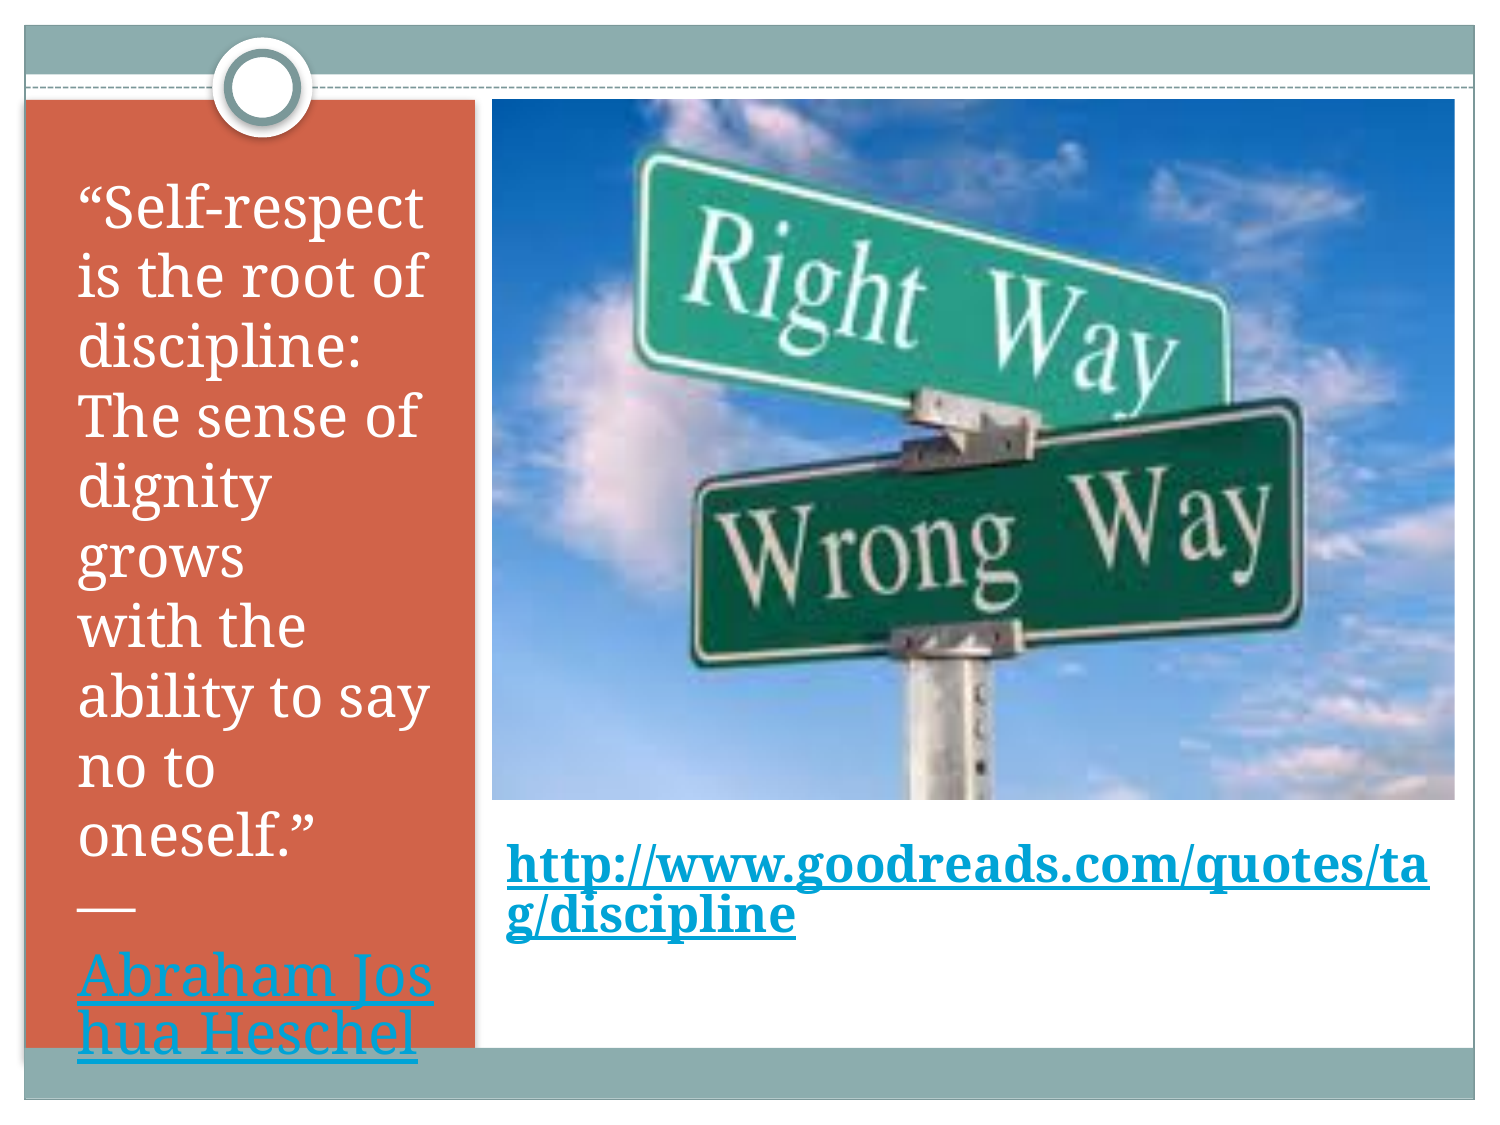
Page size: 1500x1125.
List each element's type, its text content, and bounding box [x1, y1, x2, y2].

title http://www.goodreads.com/quotes/tag/discipline [492, 825, 1455, 1025]
picture [491, 99, 1455, 801]
list “Self-respect is the root of discipline: The sense of dignity grows with the ability to say no to oneself.” ― Abraham Joshua Heschel [62, 162, 463, 1025]
